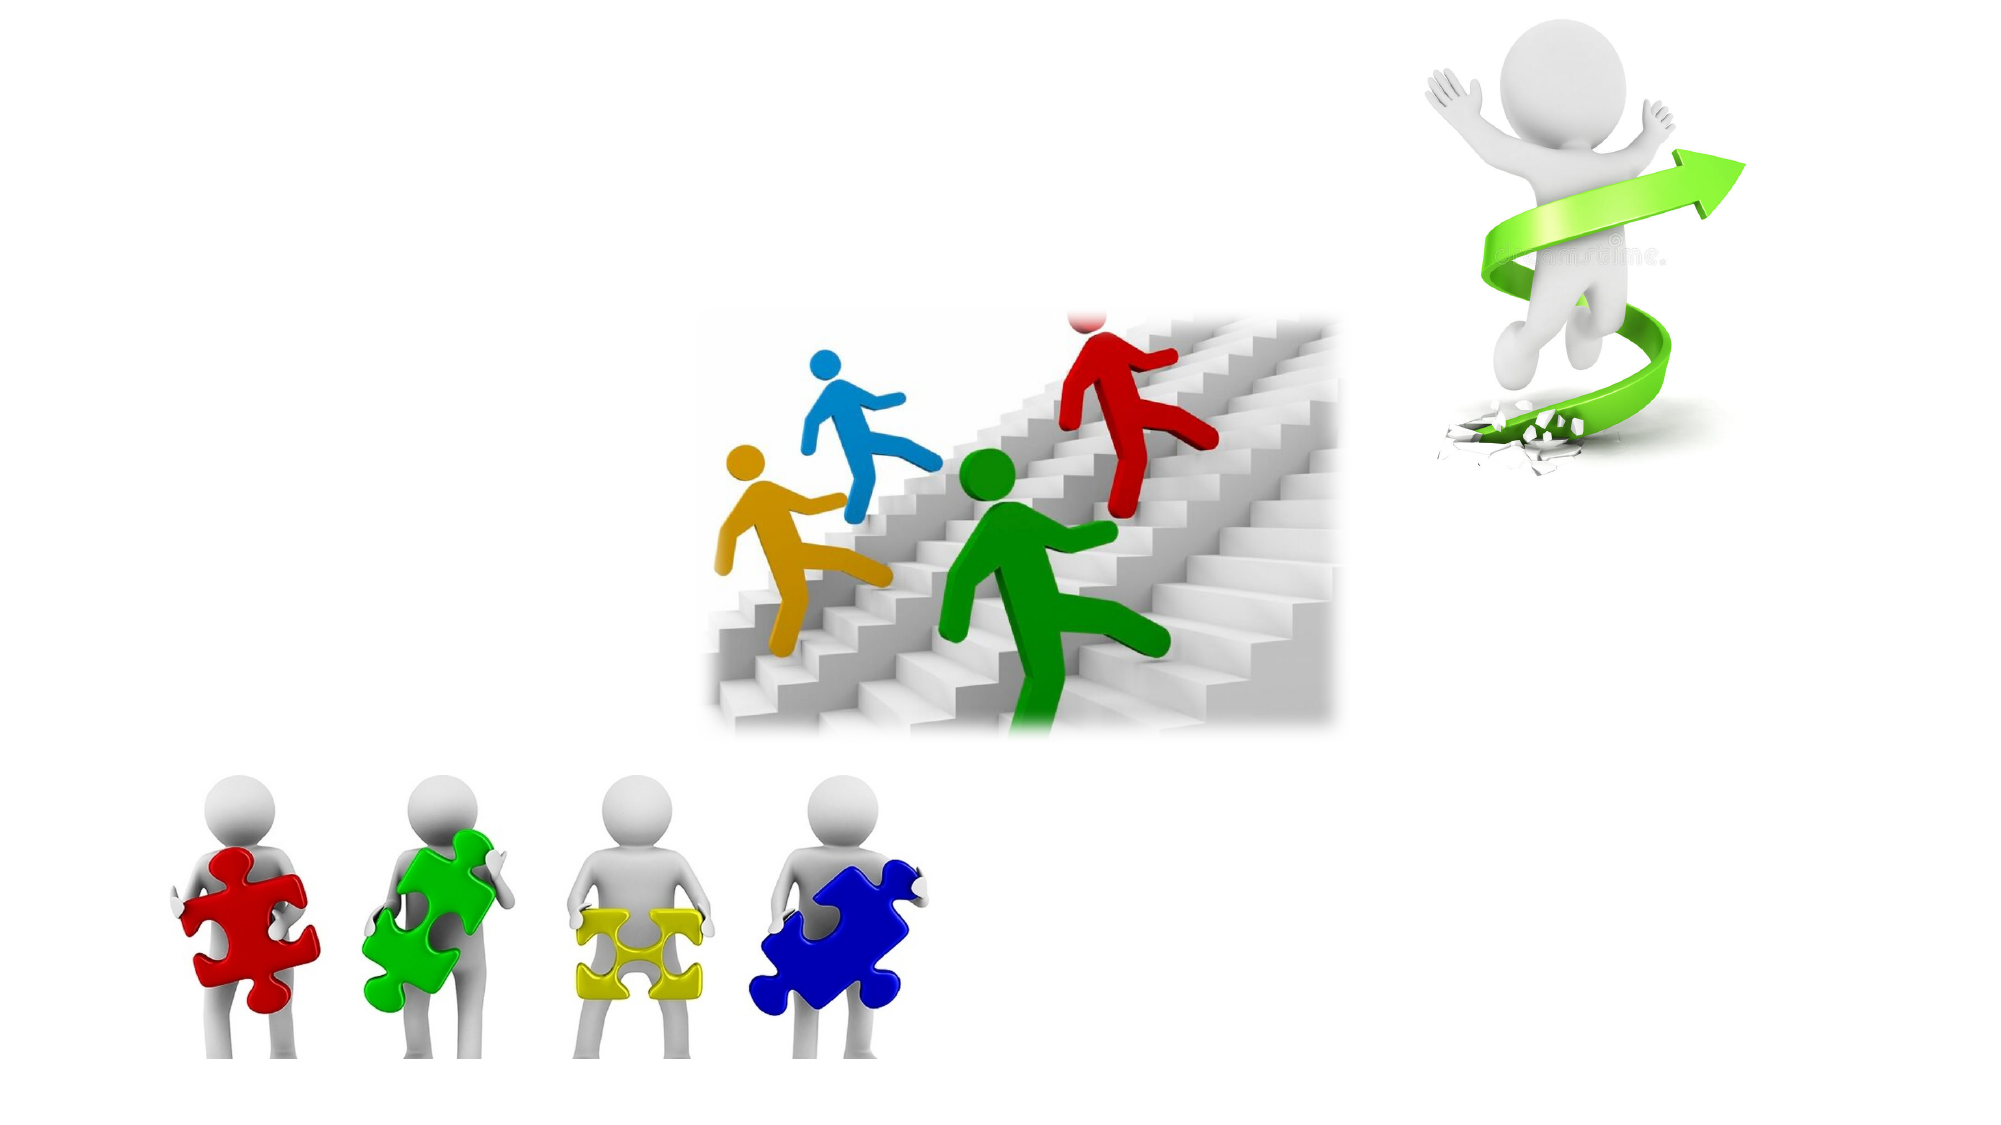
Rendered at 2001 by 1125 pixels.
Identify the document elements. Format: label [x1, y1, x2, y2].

picture [1383, 0, 1776, 498]
list [696, 307, 1351, 743]
list [129, 775, 980, 1059]
